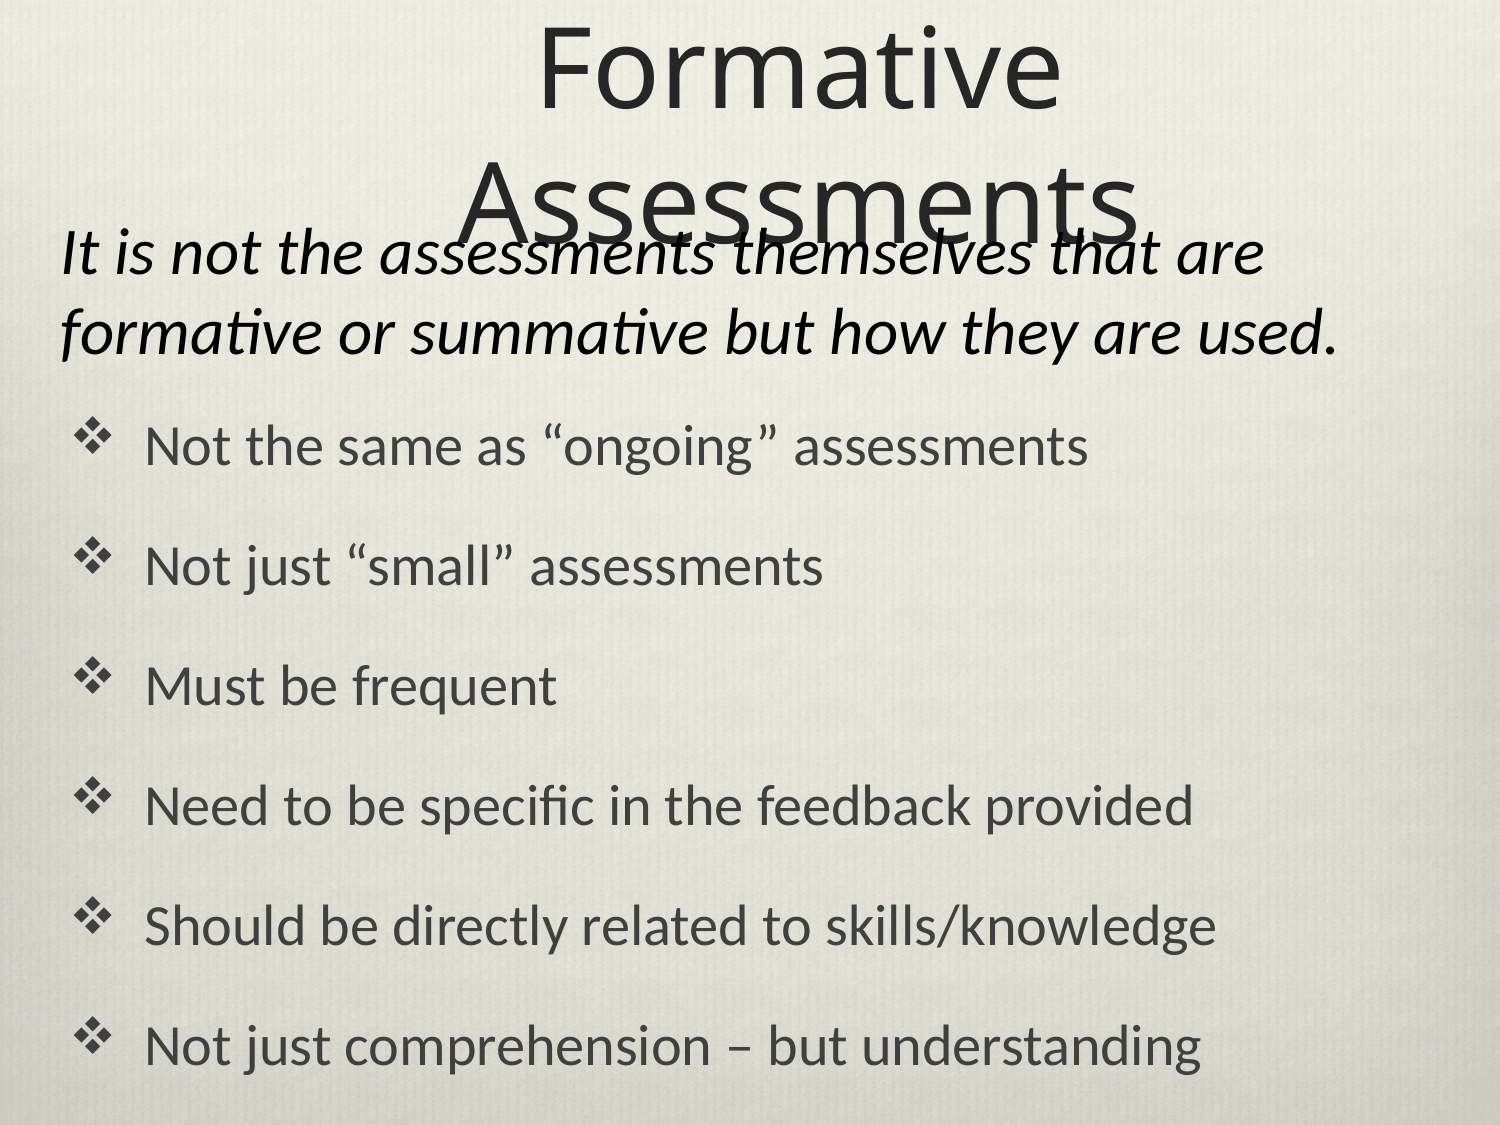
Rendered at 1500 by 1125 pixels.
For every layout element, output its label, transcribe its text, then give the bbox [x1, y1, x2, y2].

text_box It is not the assessments themselves that are formative or summative but how they are used. [46, 200, 1447, 456]
title Formative Assessments [200, 37, 1400, 200]
list Not the same as “ongoing” assessments Not just “small” assessments Must be frequent Need to be specific in the feedback provided Should be directly related to skills/knowledge Not just comprehension – but understanding [54, 456, 1447, 923]
